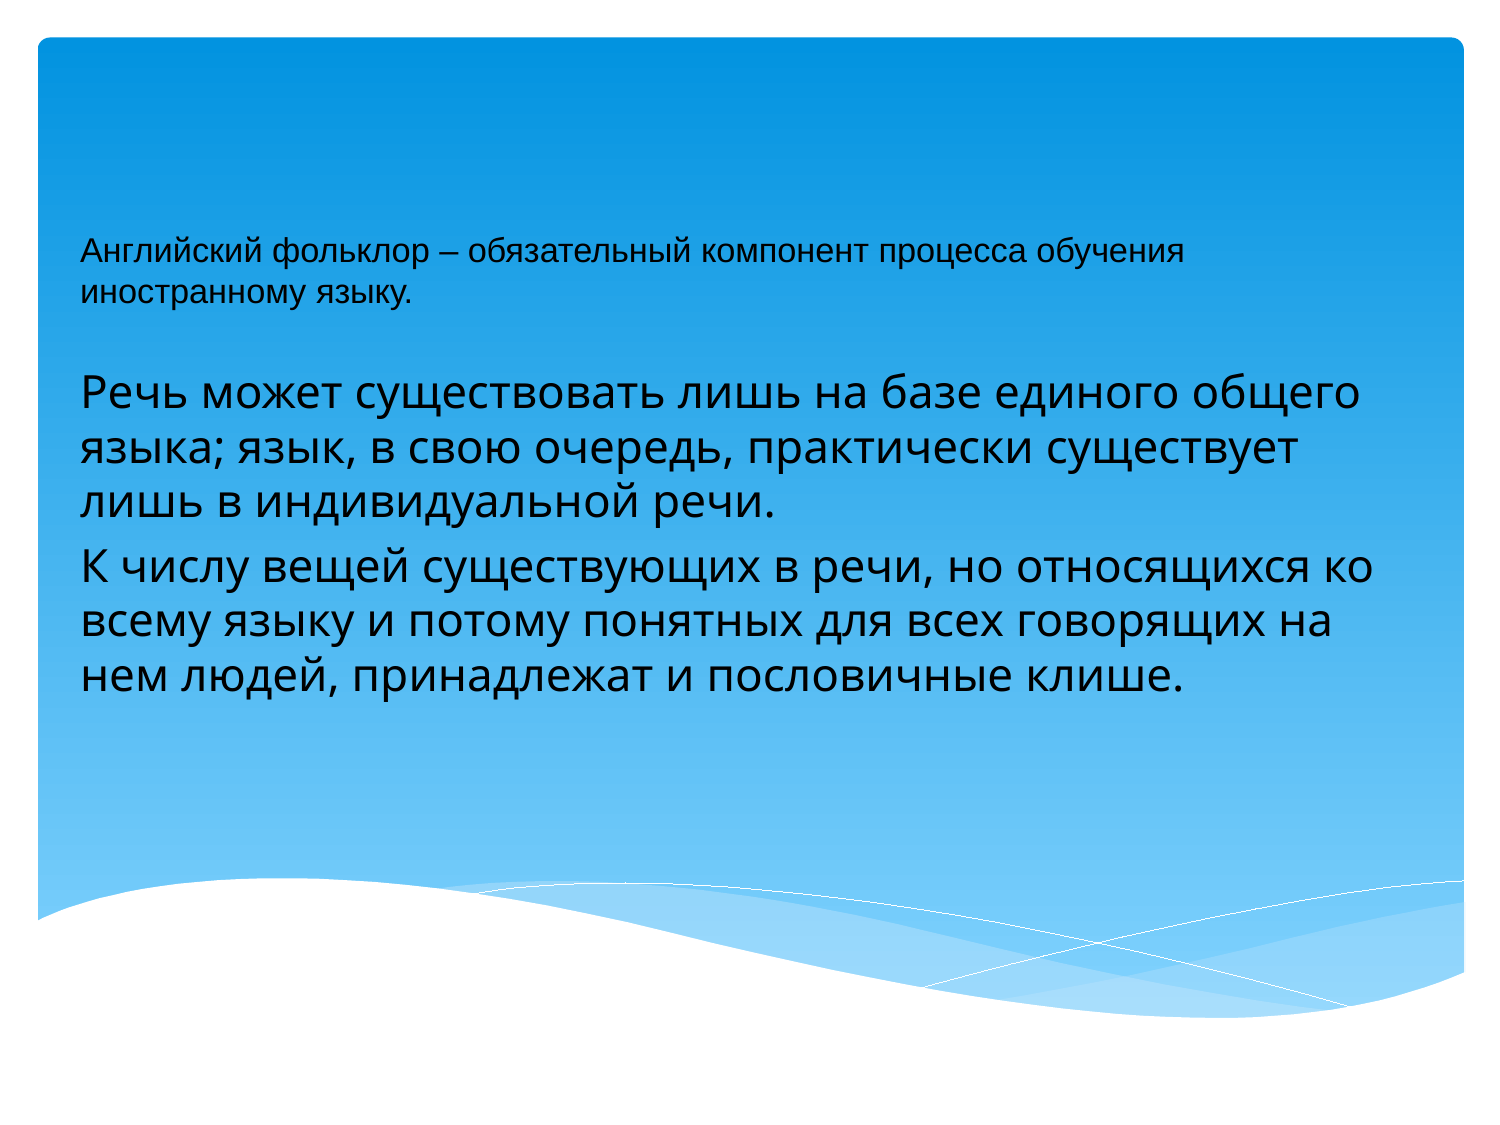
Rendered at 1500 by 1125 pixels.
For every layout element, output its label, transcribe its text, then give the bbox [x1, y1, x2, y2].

title Английский фольклор – обязательный компонент процесса обучения иностранному языку. [64, 137, 1428, 290]
subtitle Речь может существовать лишь на базе единого общего языка; язык, в свою очередь, практически существует лишь в индивидуальной речи. К числу вещей существующих в речи, но относящихся ко всему языку и потому понятных для всех говорящих на нем людей, принадлежат и пословичные клише. [64, 290, 1428, 1093]
